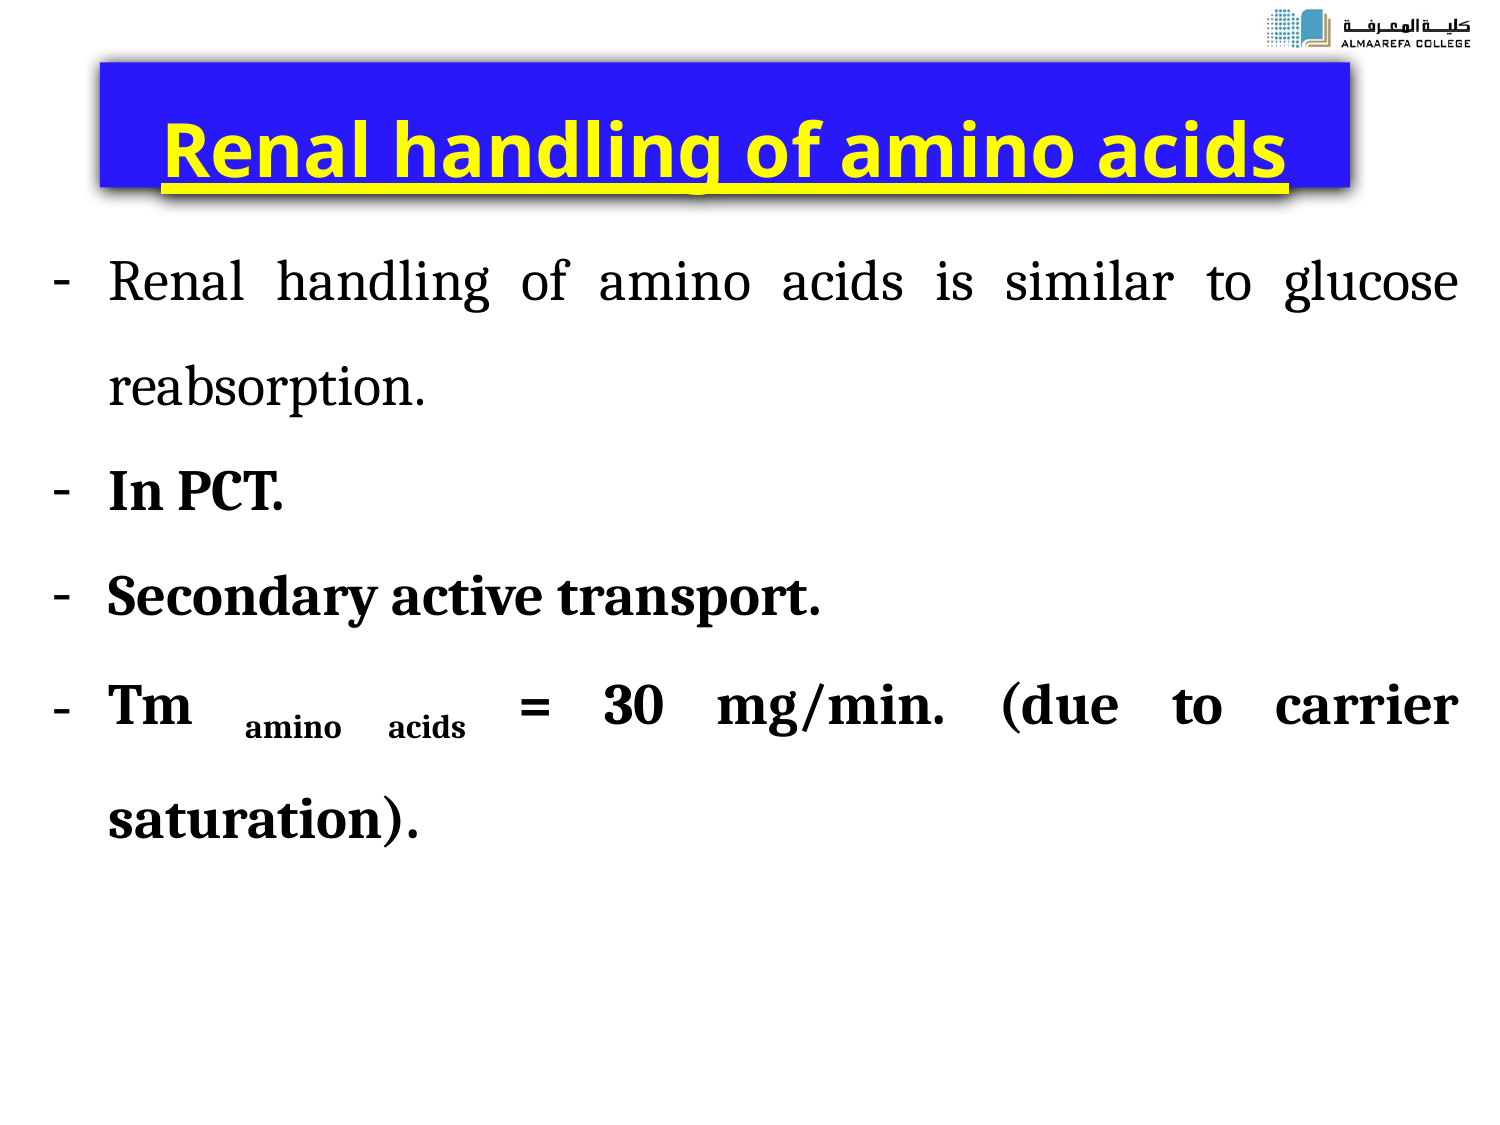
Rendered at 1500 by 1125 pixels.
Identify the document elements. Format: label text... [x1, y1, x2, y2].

title Renal handling of amino acids [99, 62, 1350, 188]
list Renal handling of amino acids is similar to glucose reabsorption. In PCT. Secondary active transport. Tm amino acids = 30 mg/min. (due to carrier saturation). [37, 200, 1475, 1125]
picture [1262, 0, 1475, 65]
